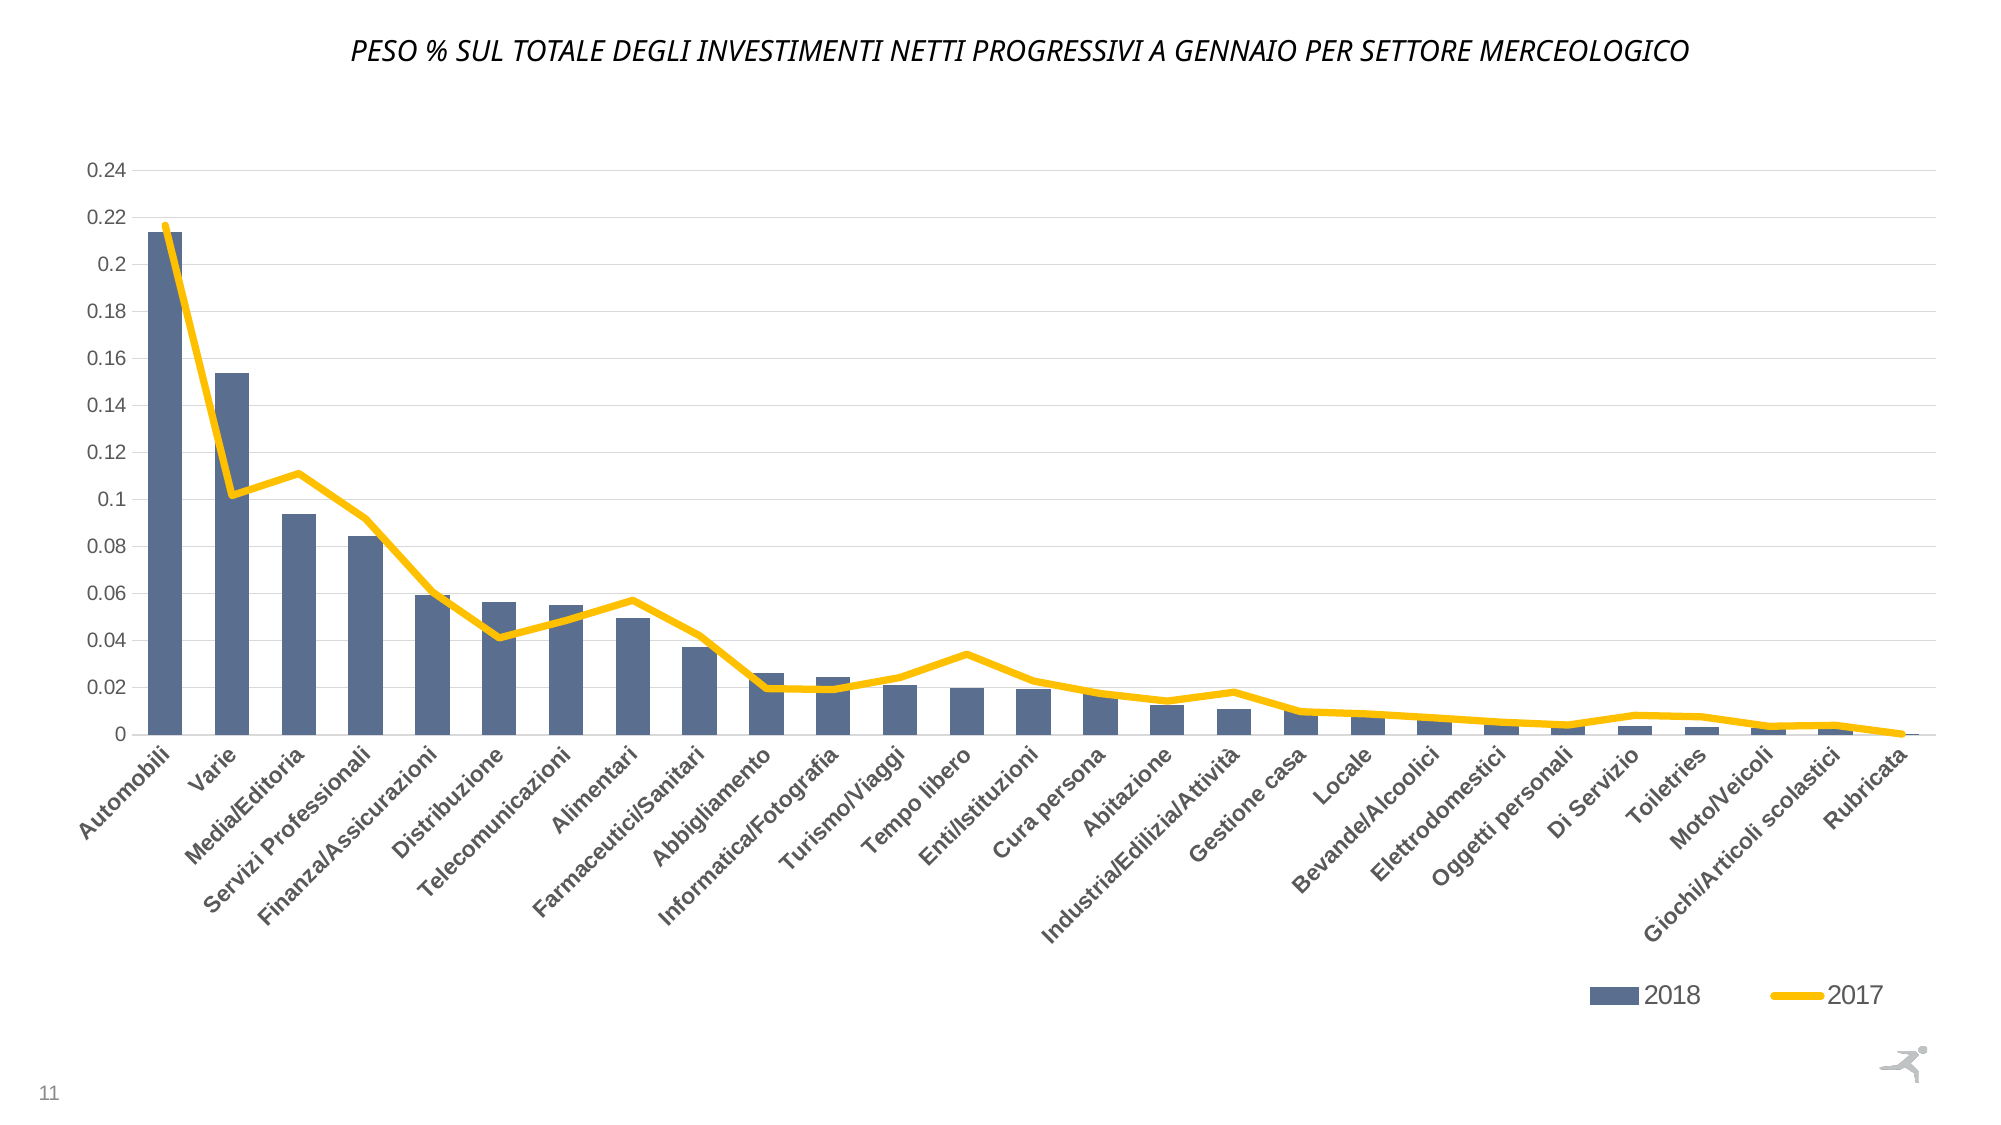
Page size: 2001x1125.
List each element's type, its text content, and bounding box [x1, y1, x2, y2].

slide_number 11 [0, 1061, 75, 1122]
subtitle PESO % SUL TOTALE DEGLI INVESTIMENTI NETTI progressivi a gennaio PER SETTORE MERCEOLOGICO [79, 13, 1963, 86]
chart [34, 101, 1963, 1024]
